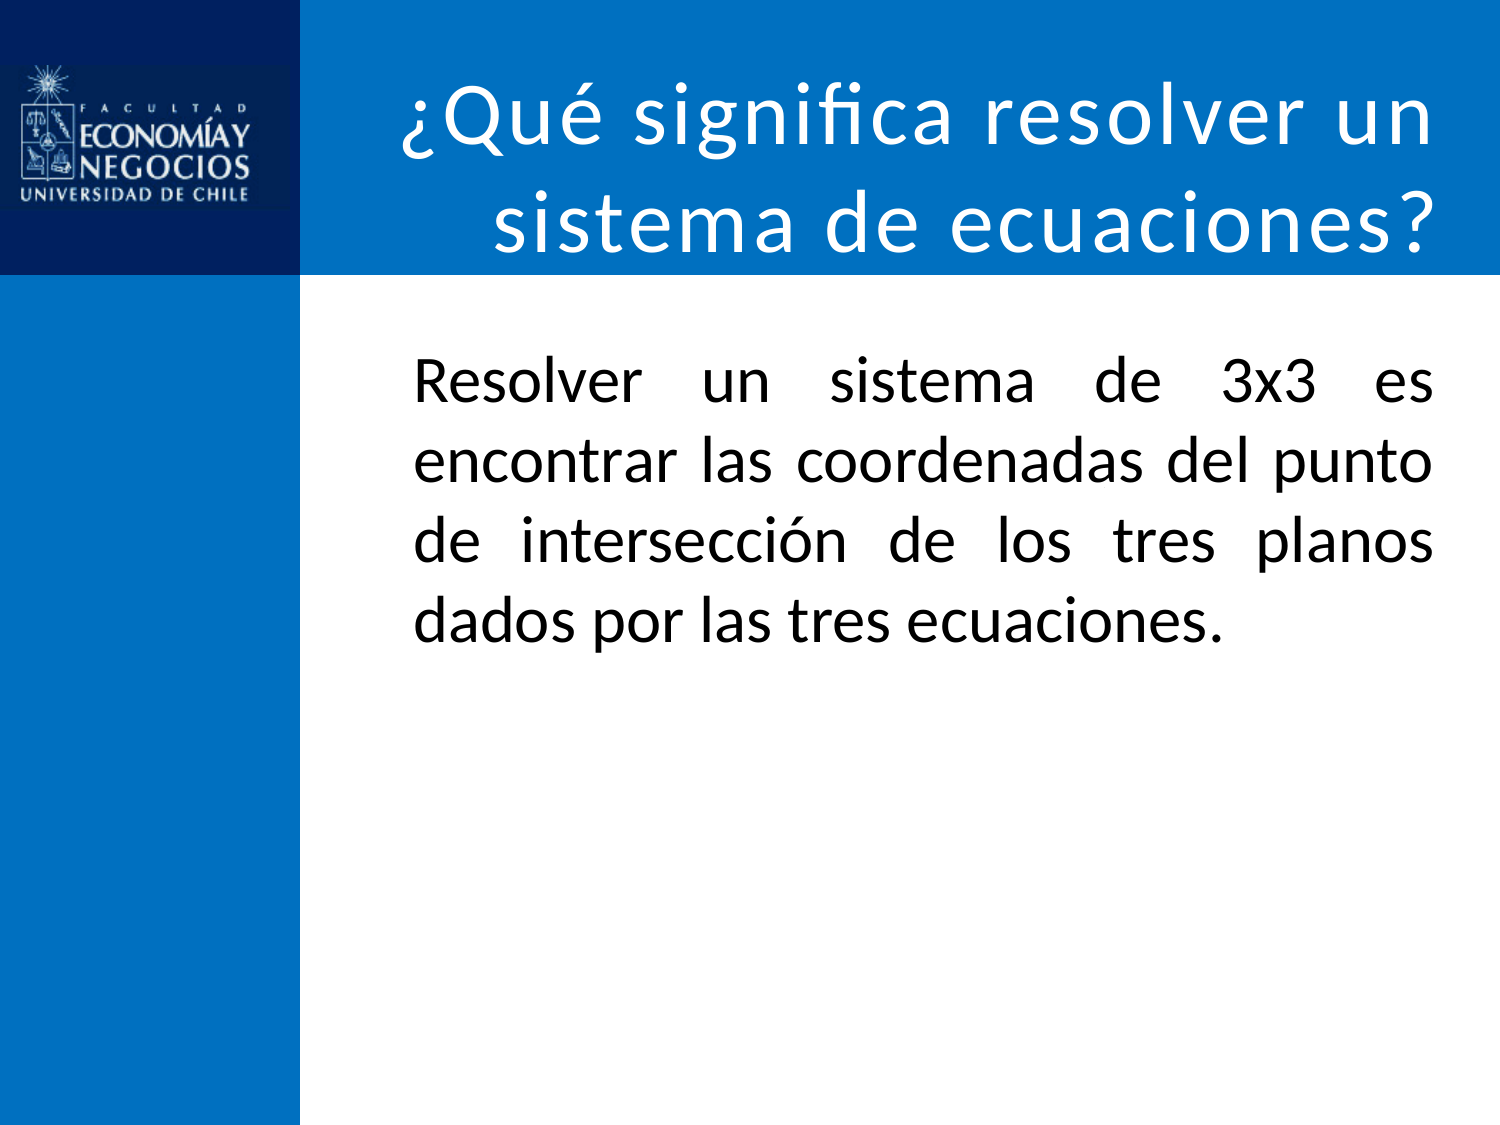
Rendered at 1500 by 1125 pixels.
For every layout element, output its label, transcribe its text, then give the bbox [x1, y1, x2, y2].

title ¿Qué significa resolver un sistema de ecuaciones? [281, 46, 1456, 279]
text_box Resolver un sistema de 3x3 es encontrar las coordenadas del punto de intersección de los tres planos dados por las tres ecuaciones. [398, 328, 1450, 663]
picture [0, 64, 290, 211]
